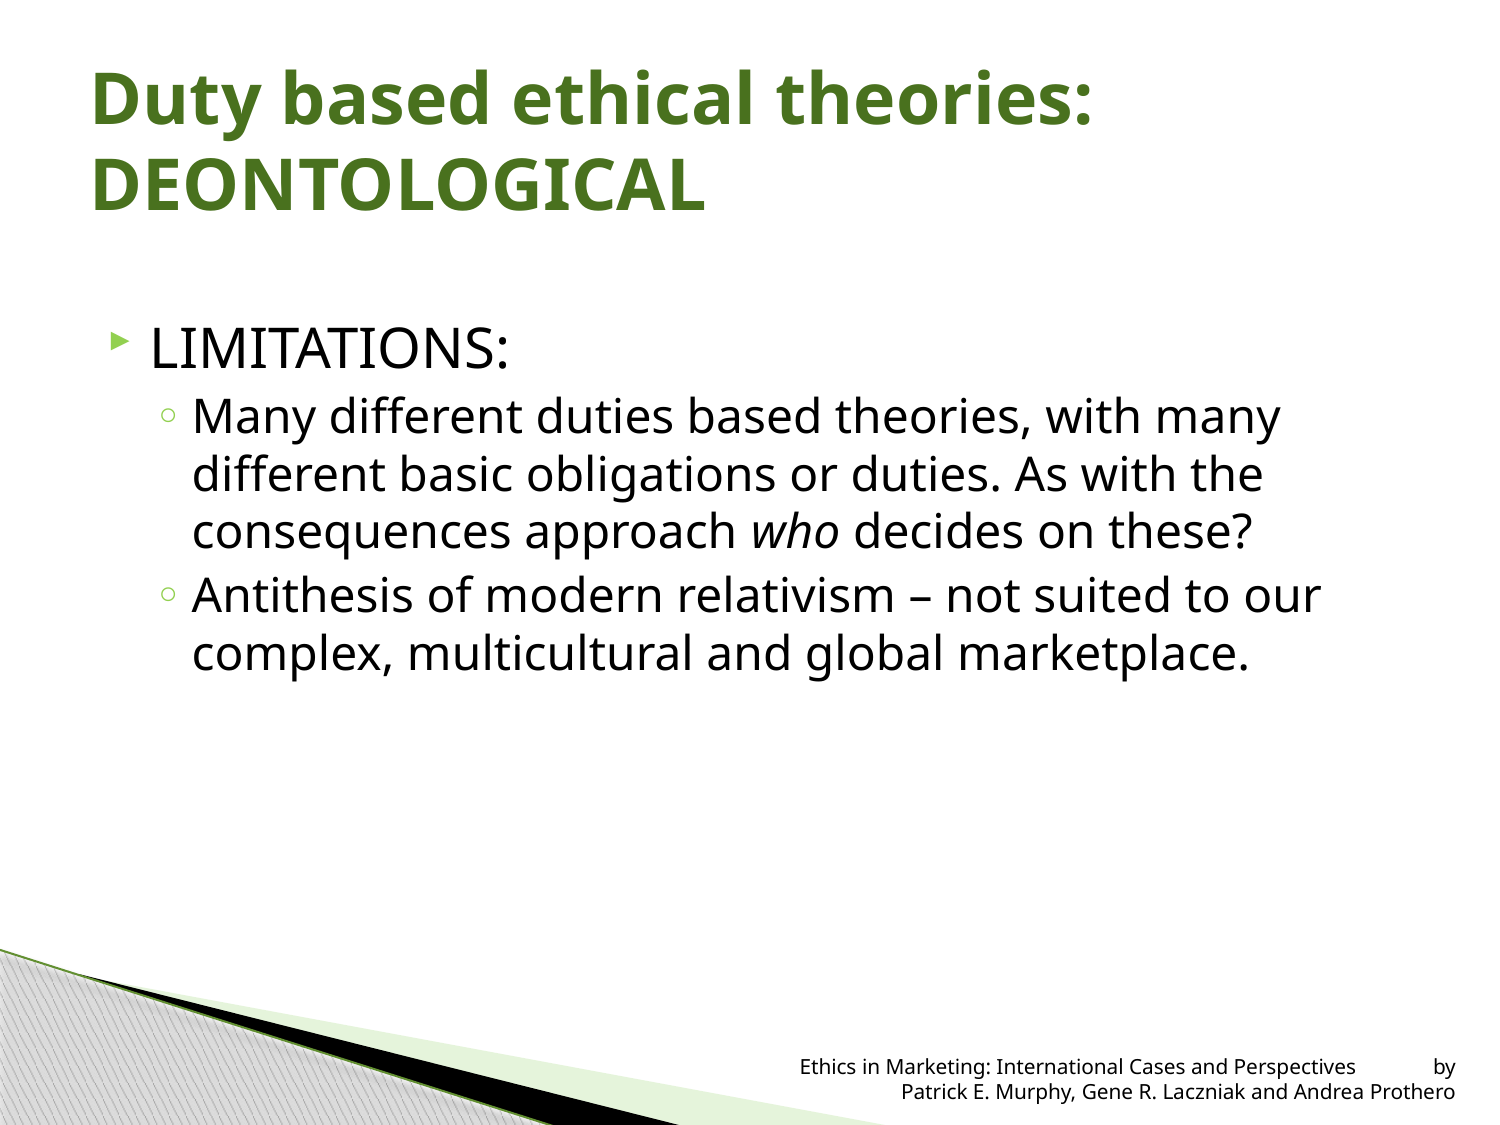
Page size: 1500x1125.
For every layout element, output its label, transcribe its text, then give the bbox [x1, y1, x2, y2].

title Duty based ethical theories: DEONTOLOGICAL [75, 45, 1425, 233]
list LIMITATIONS: Many different duties based theories, with many different basic obligations or duties. As with the consequences approach who decides on these? Antithesis of modern relativism – not suited to our complex, multicultural and global marketplace. [75, 304, 1425, 1047]
footer Ethics in Marketing: International Cases and Perspectives by Patrick E. Murphy, Gene R. Laczniak and Andrea Prothero [718, 1051, 1471, 1112]
